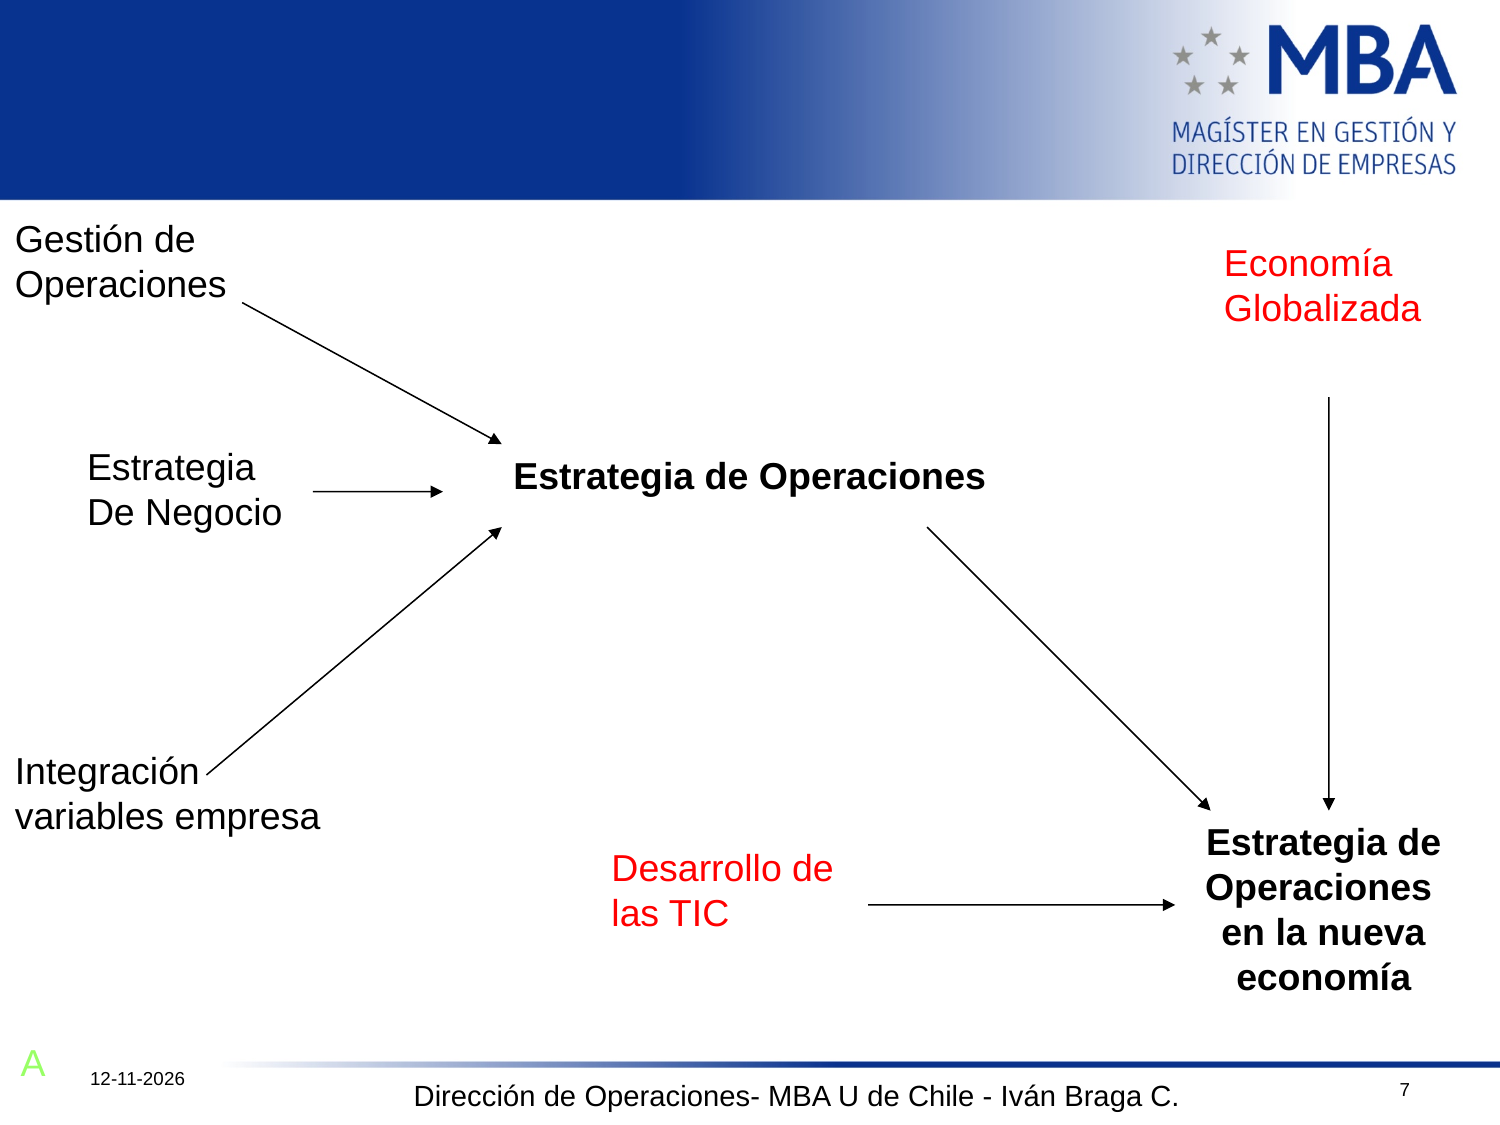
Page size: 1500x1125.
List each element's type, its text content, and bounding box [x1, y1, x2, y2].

text_box Estrategia de Operaciones en la nueva economía [1147, 810, 1500, 1006]
text_box [1322, 397, 1336, 811]
slide_number 7 [1234, 1070, 1426, 1125]
text_box A [5, 1031, 61, 1092]
text_box [206, 527, 502, 776]
text_box Economía Globalizada [1209, 231, 1437, 337]
text_box Estrategia de Operaciones [498, 444, 1002, 504]
text_box [242, 302, 502, 445]
text_box Integración variables empresa [0, 739, 365, 845]
text_box [312, 485, 443, 498]
text_box Gestión de Operaciones [0, 207, 301, 313]
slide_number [74, 1058, 426, 1103]
text_box [926, 526, 1211, 811]
footer [501, 1070, 1034, 1125]
text_box Desarrollo de las TIC [596, 836, 869, 942]
text_box Estrategia De Negocio [72, 435, 298, 541]
picture [0, 0, 1500, 1125]
